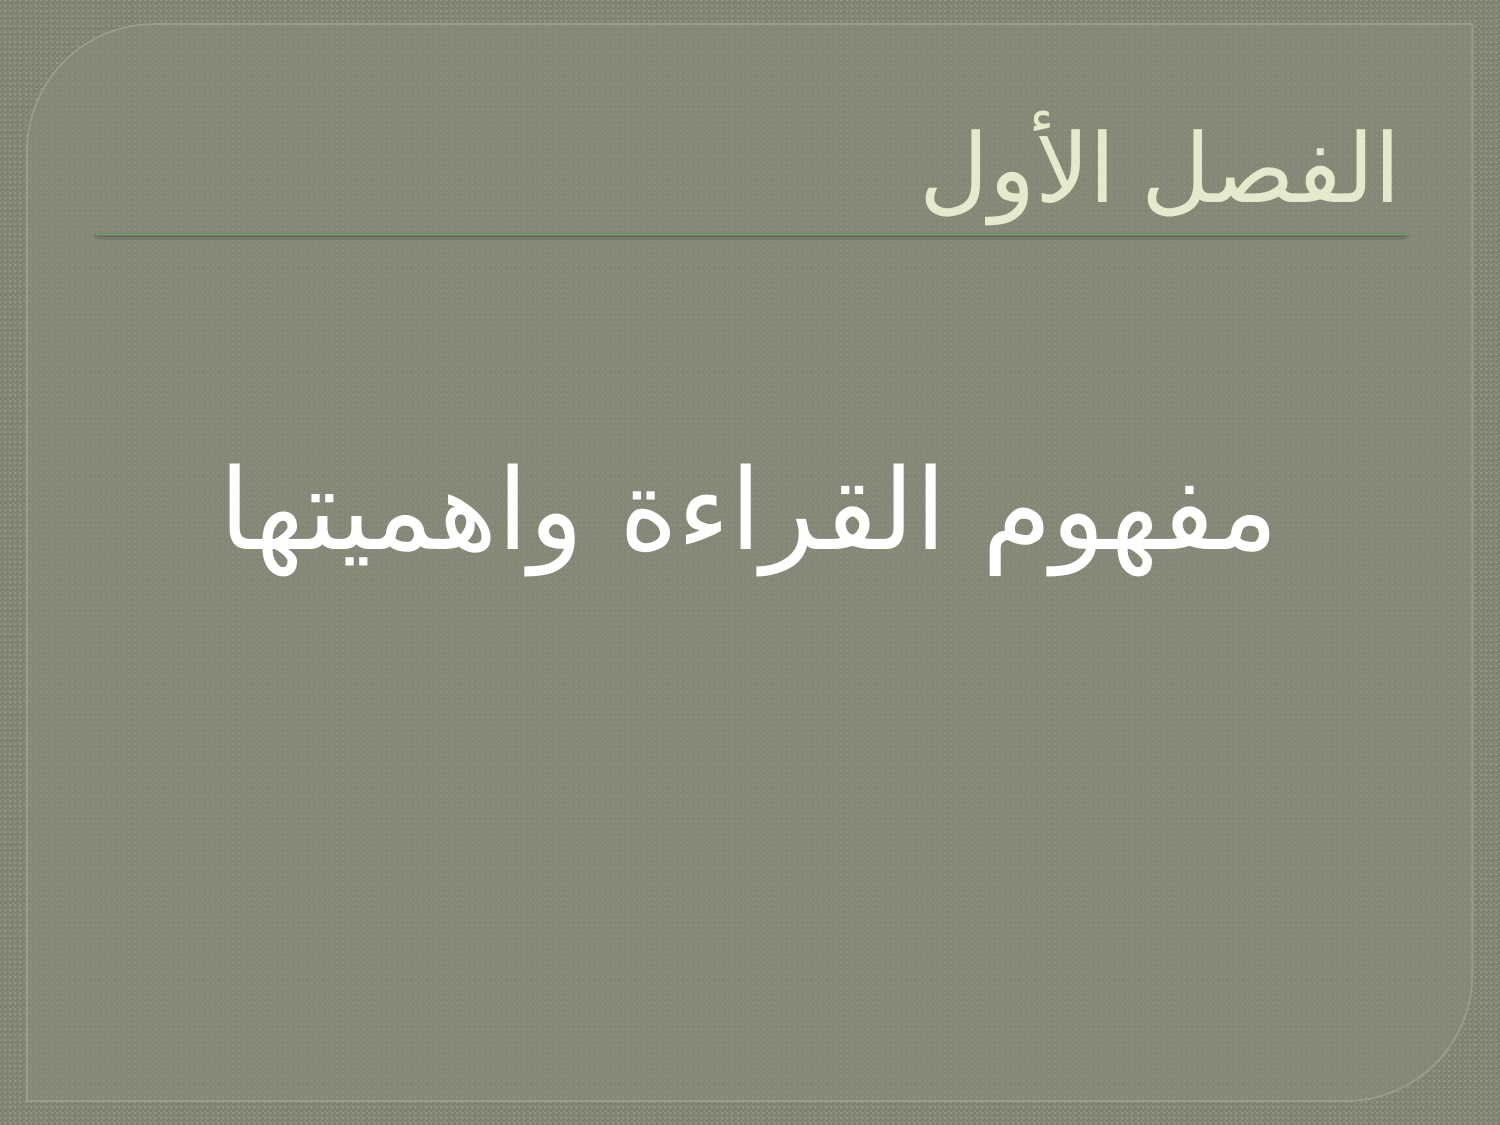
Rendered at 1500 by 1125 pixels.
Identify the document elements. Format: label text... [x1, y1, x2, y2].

list مفهوم القراءة واهميتها [75, 270, 1425, 1013]
title الفصل الأول [75, 41, 1425, 230]
